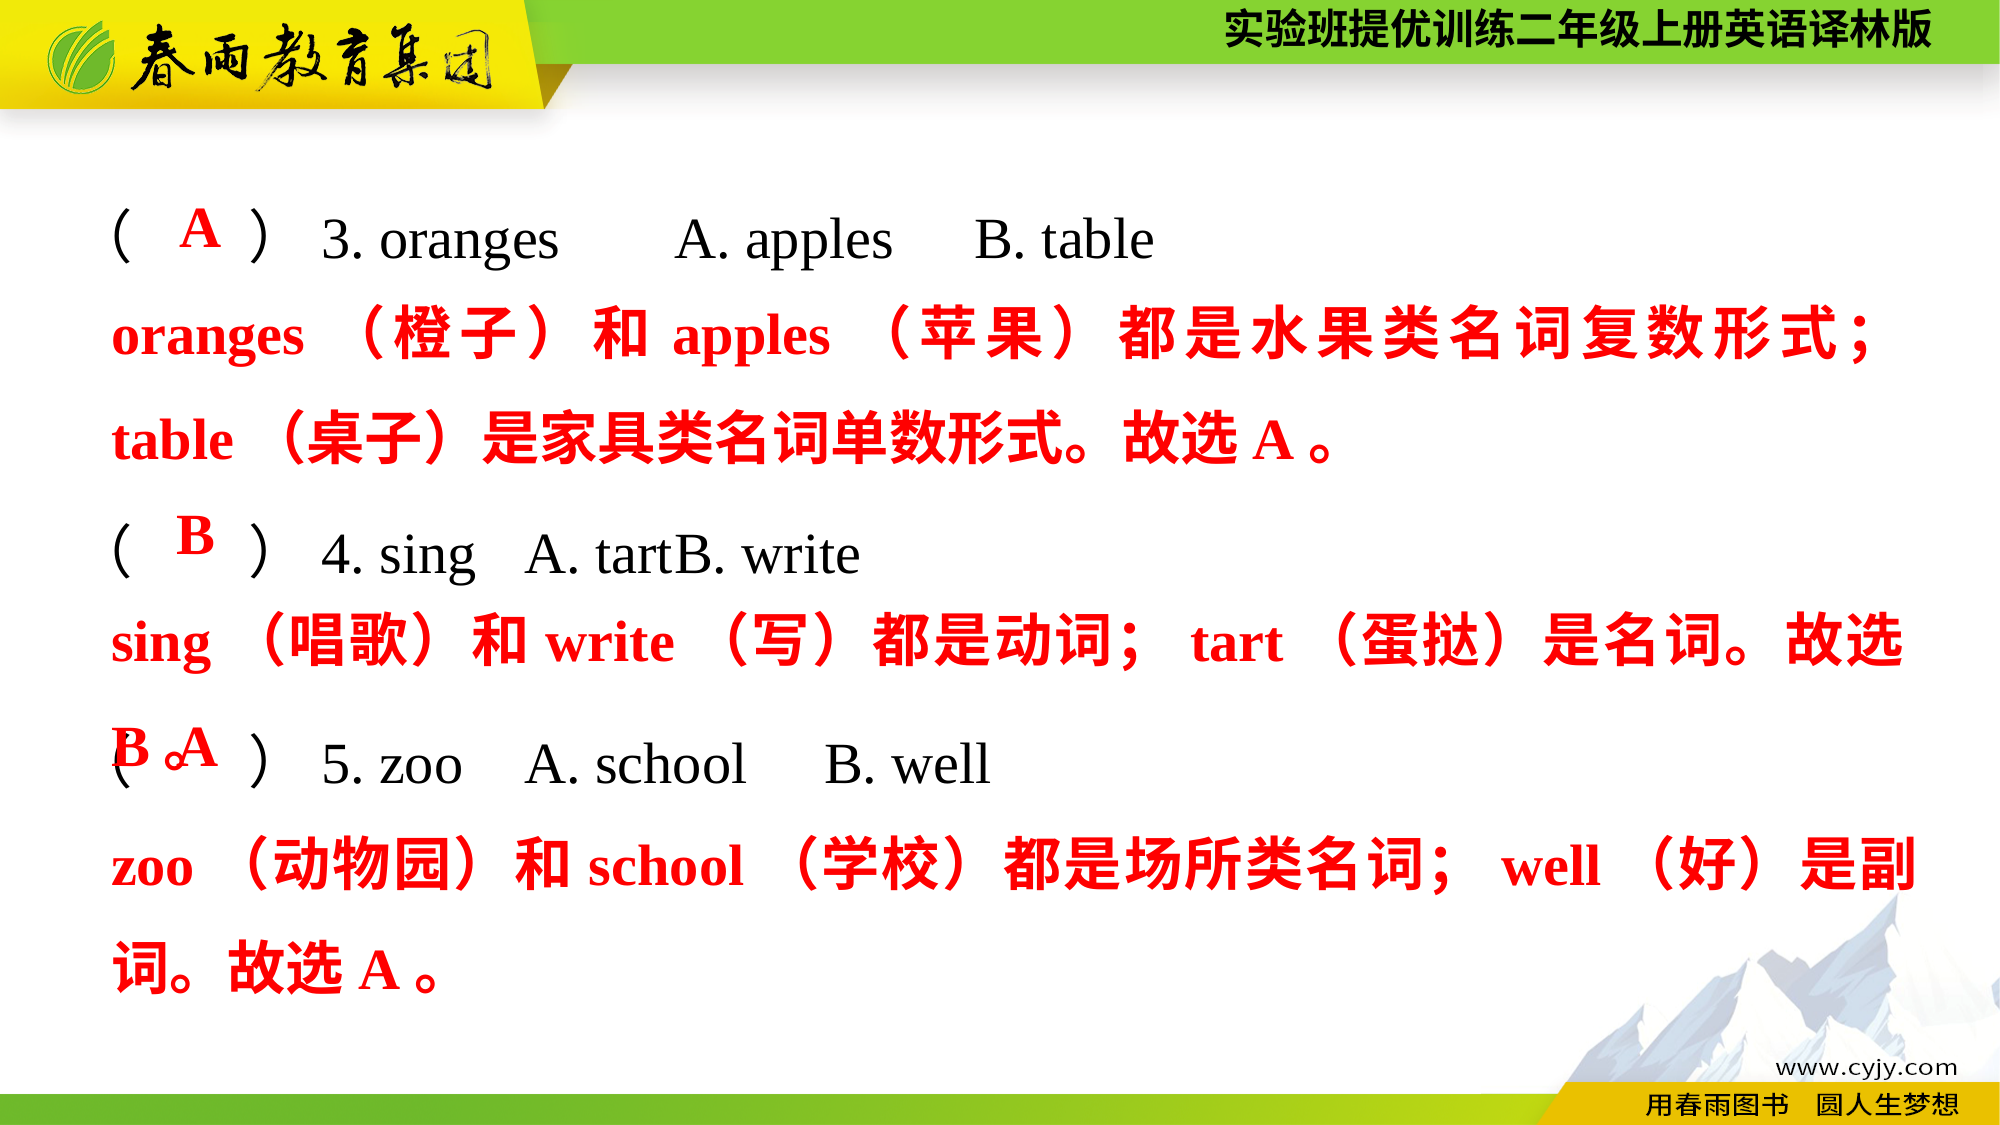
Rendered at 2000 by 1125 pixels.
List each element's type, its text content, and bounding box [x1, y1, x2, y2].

text_box A [161, 701, 234, 786]
list （ ）3. oranges A. apples B. table （ ）4. sing A. tart B. write （ ）5. zoo A. school B. well [59, 157, 1944, 810]
text_box B [161, 488, 245, 574]
text_box sing（唱歌）和write（写）都是动词；tart（蛋挞）是名词。故选B。 [96, 561, 1933, 784]
text_box oranges（橙子）和apples（苹果）都是水果类名词复数形式；table（桌子）是家具类名词单数形式。故选A。 [96, 254, 1933, 479]
text_box A [164, 181, 237, 267]
picture [0, 0, 2000, 1125]
text_box zoo（动物园）和school（学校）都是场所类名词；well（好）是副词。故选A。 [96, 784, 1933, 1009]
